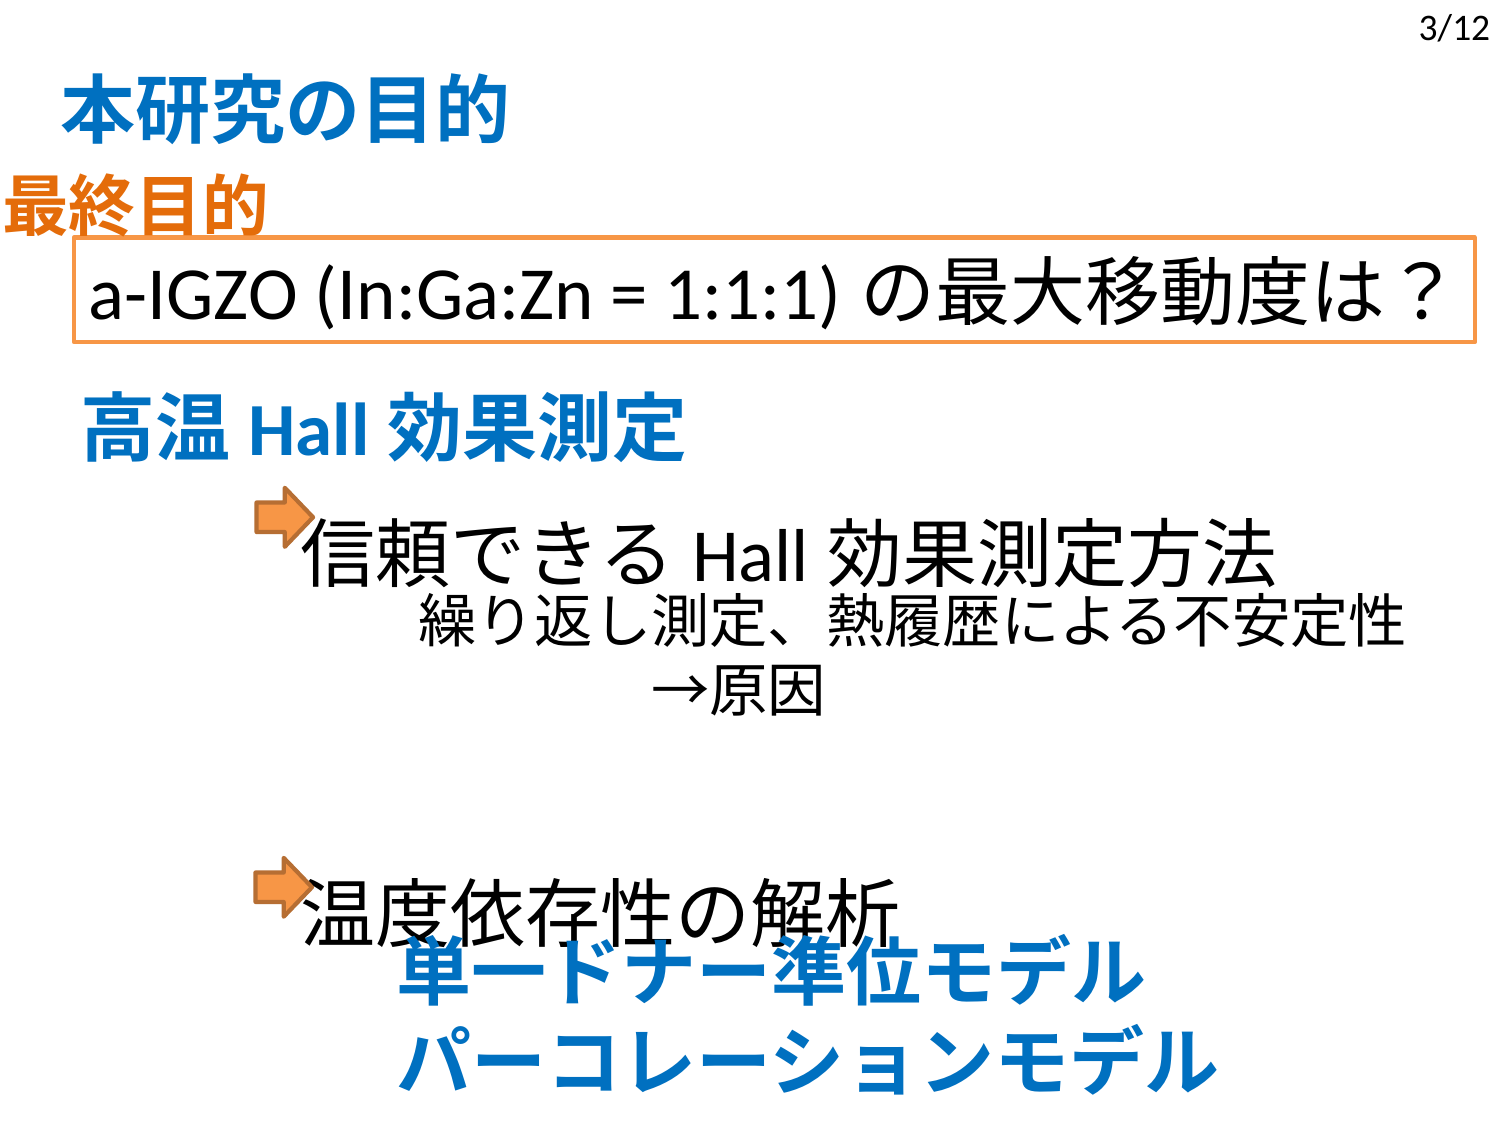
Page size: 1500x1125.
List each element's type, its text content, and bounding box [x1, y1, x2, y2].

text_box 高温Hall効果測定 [66, 373, 703, 479]
text_box 最終目的 [0, 156, 284, 252]
text_box 3/12 [1404, 0, 1500, 56]
text_box 単一ドナー準位モデル パーコレーションモデル [381, 916, 1235, 1112]
text_box 本研究の目的 [45, 54, 526, 160]
text_box 繰り返し測定、熱履歴による不安定性 →原因 [403, 576, 1422, 731]
text_box [254, 485, 316, 549]
text_box 信頼できるHall効果測定方法 温度依存性の解析 [285, 408, 1293, 964]
text_box [253, 855, 315, 919]
text_box a-IGZO (In:Ga:Zn = 1:1:1)の最大移動度は？ [72, 235, 1477, 344]
